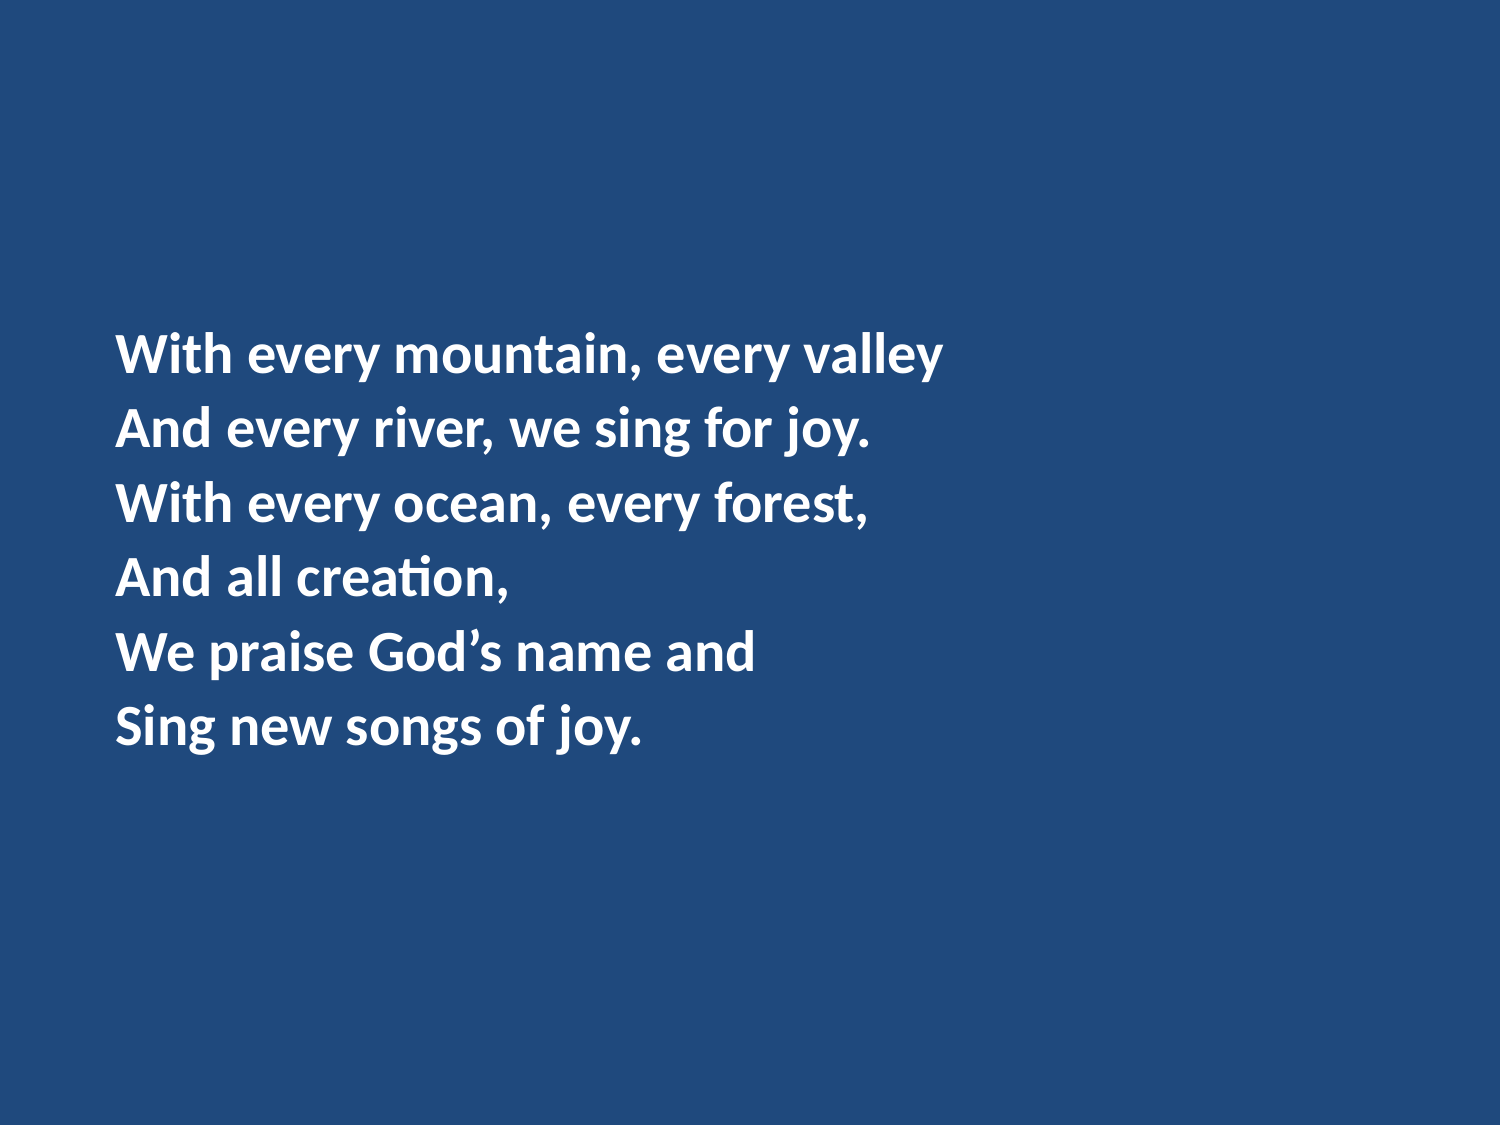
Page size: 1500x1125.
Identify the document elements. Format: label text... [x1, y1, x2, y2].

list With every mountain, every valley And every river, we sing for joy. With every ocean, every forest, And all creation, We praise God’s name and Sing new songs of joy. [100, 315, 1444, 810]
